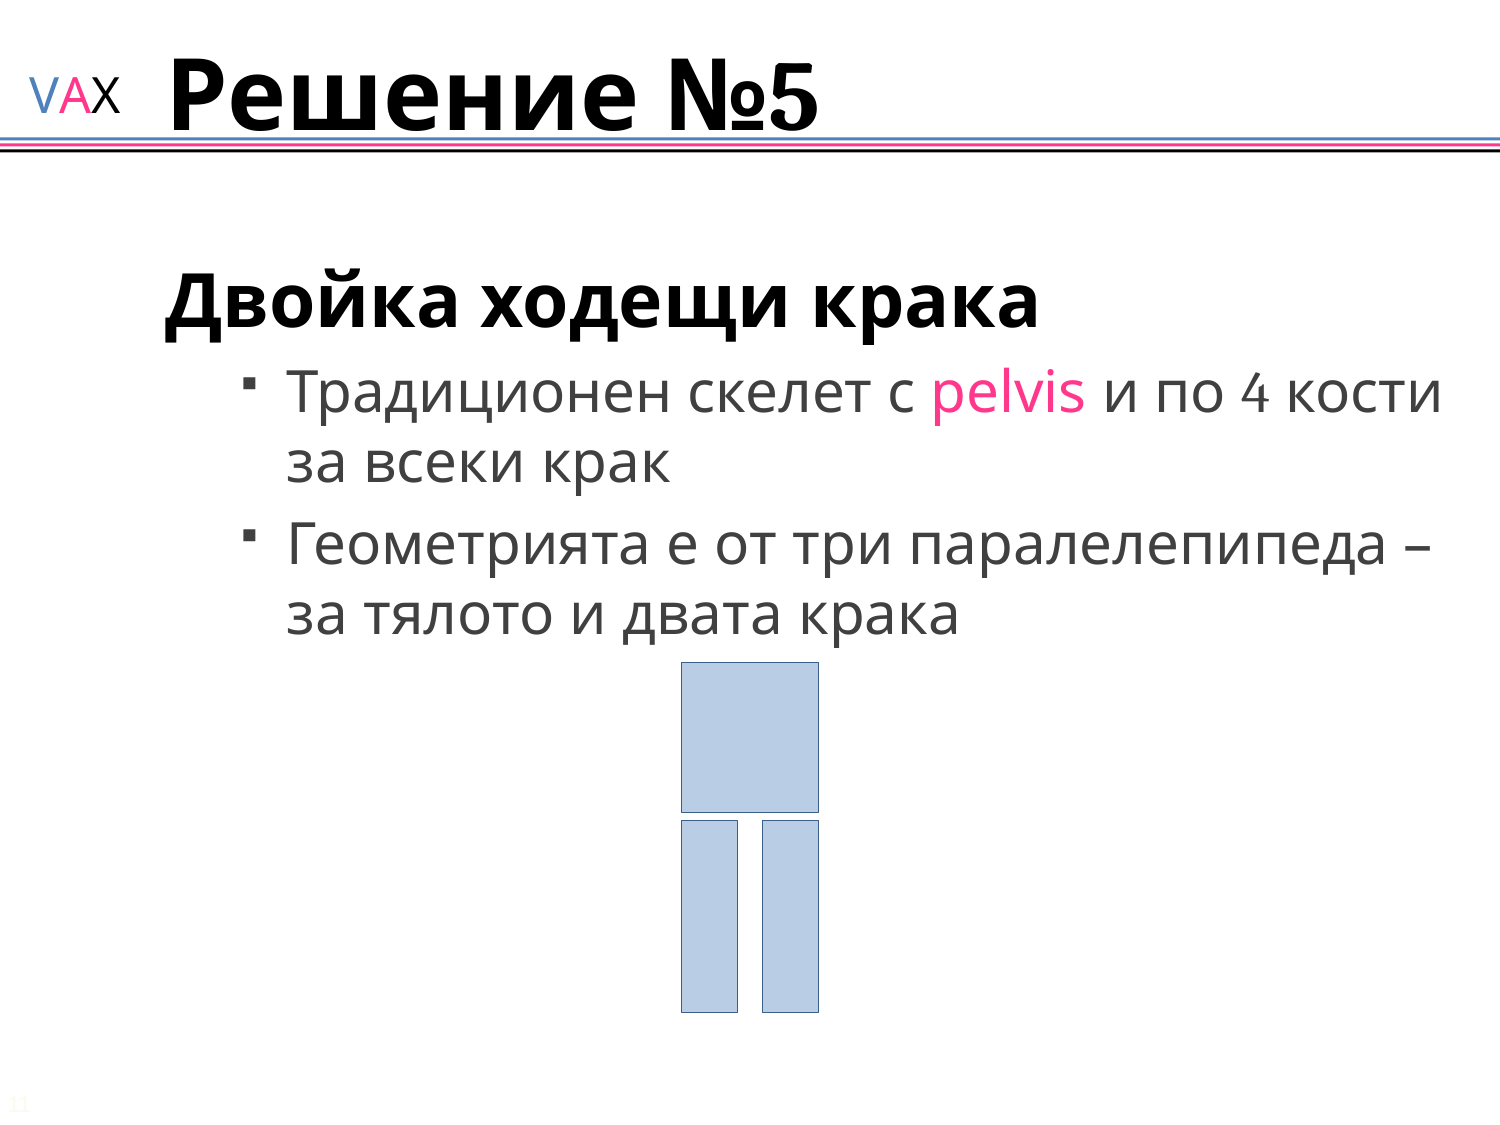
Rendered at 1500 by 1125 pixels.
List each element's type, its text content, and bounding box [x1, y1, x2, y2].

list Двойка ходещи крака Традиционен скелет с pelvis и по 4 кости за всеки крак Геометрията е от три паралелепипеда – за тялото и двата крака [150, 200, 1488, 1113]
text_box [679, 660, 821, 814]
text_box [680, 820, 819, 1013]
title Решение №5 [0, 37, 1500, 144]
